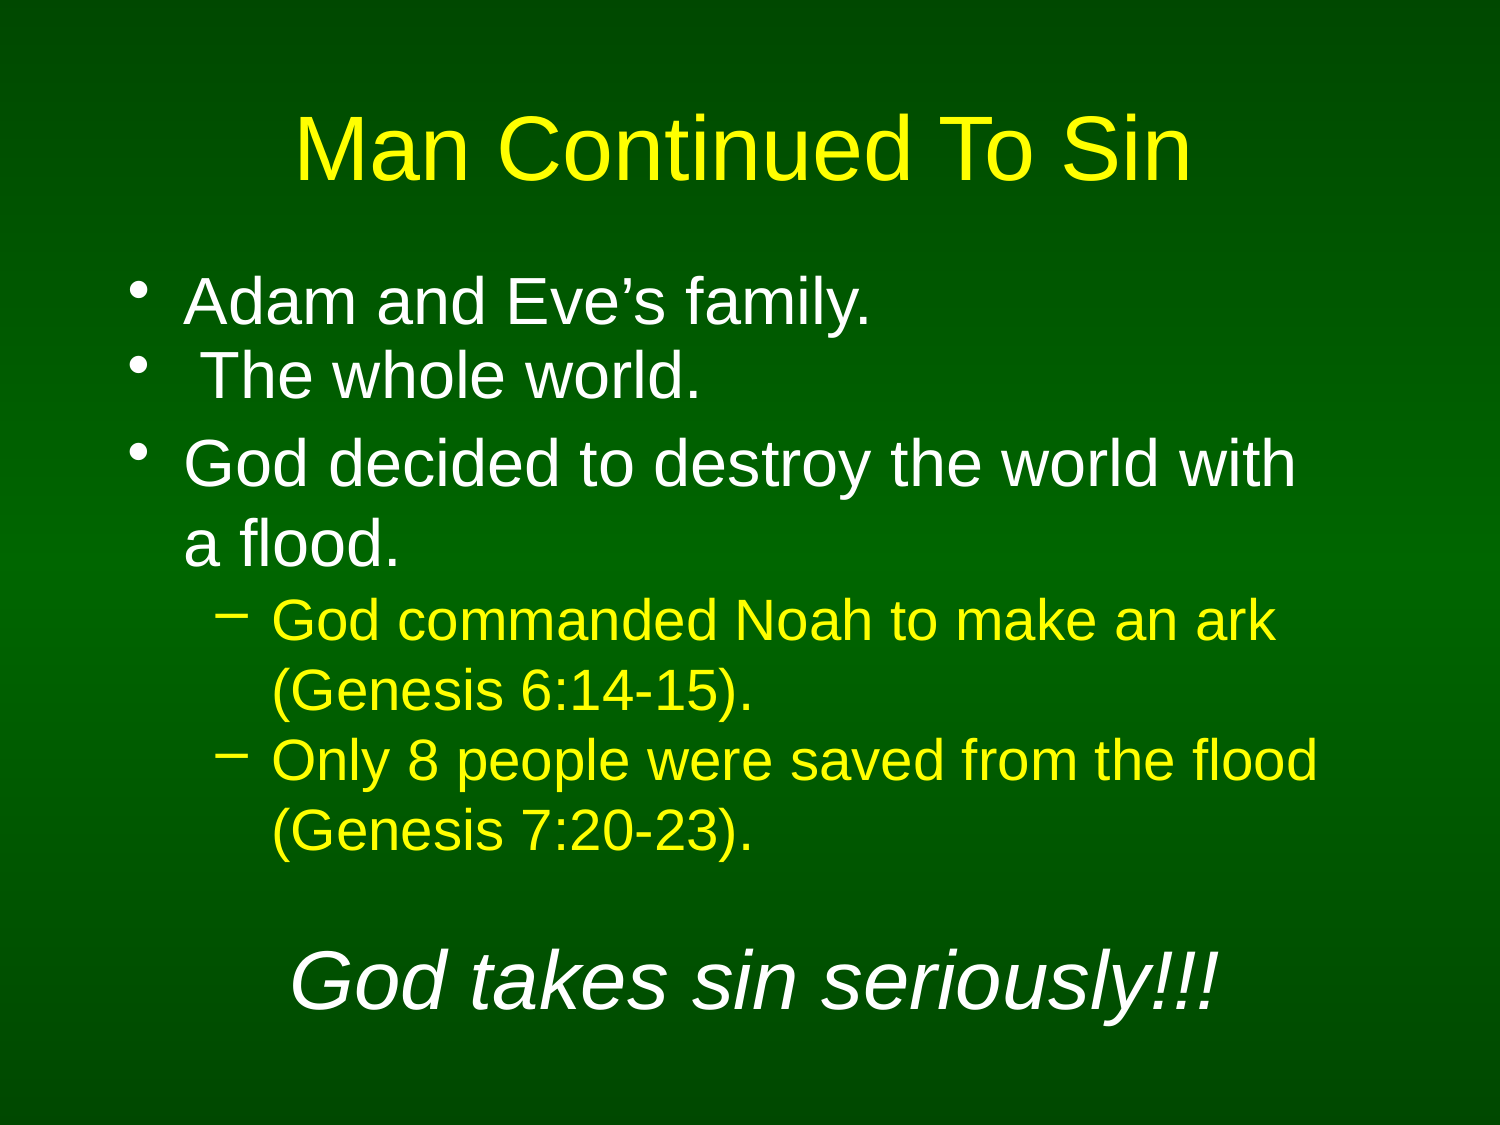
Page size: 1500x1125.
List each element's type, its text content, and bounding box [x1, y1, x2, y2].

text_box God commanded Noah to make an ark (Genesis 6:14-15). Only 8 people were saved from the flood (Genesis 7:20-23). [125, 574, 1378, 870]
title Man Continued To Sin [50, 50, 1438, 238]
list Adam and Eve’s family. [112, 249, 1438, 338]
text_box God decided to destroy the world with a flood. [112, 412, 1366, 588]
text_box The whole world. [112, 324, 1366, 412]
text_box God takes sin seriously!!! [147, 919, 1363, 1034]
